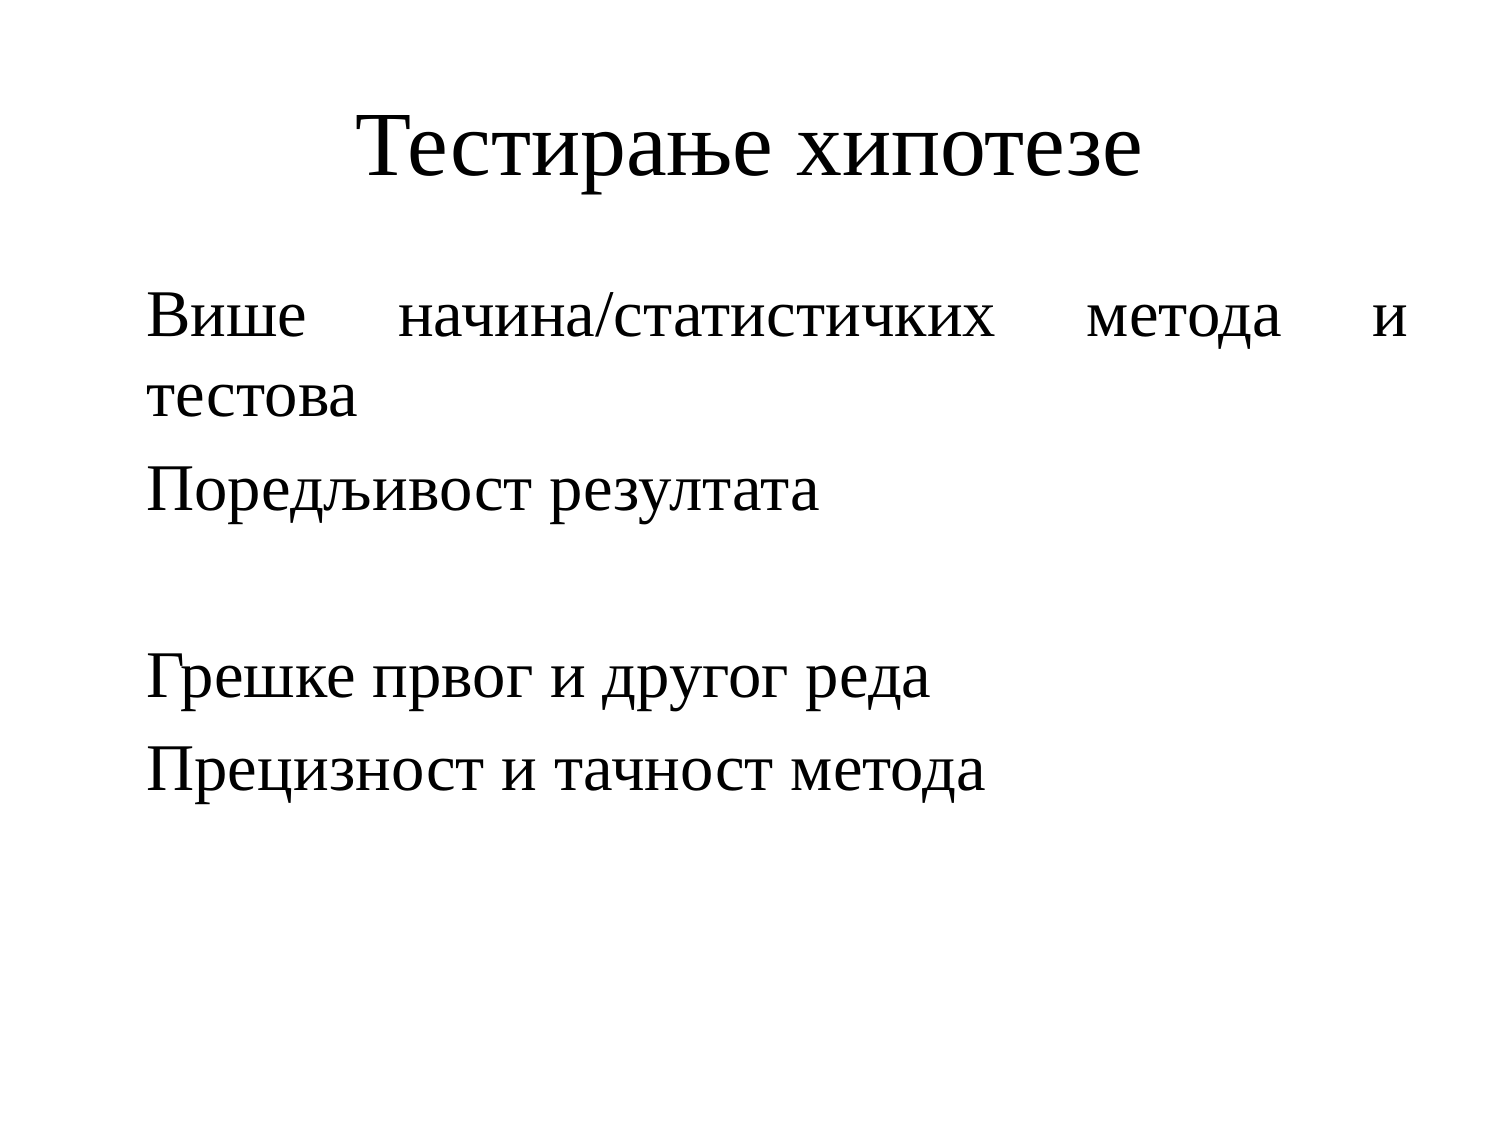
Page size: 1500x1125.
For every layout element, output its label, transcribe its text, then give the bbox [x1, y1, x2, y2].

list Више начина/статистичких метода и тестова Поредљивост резултата Грешке првог и другог реда Прецизност и тачност метода [75, 262, 1425, 1005]
title Тестирање хипотезе [75, 45, 1425, 233]
